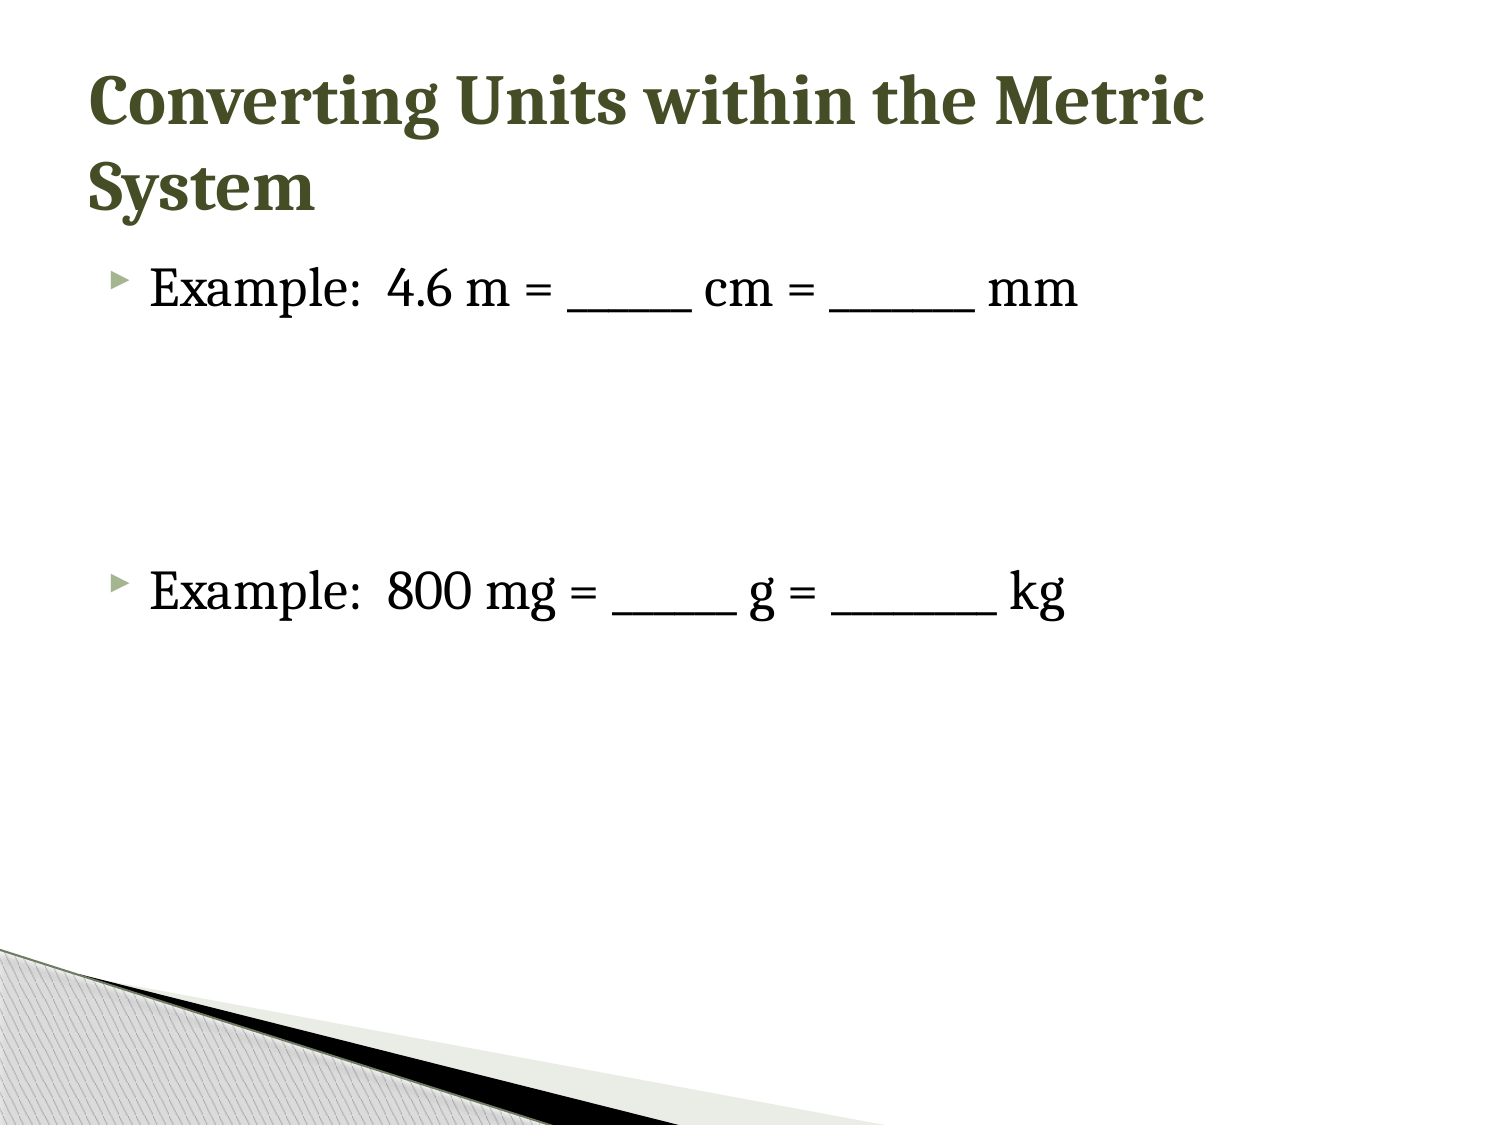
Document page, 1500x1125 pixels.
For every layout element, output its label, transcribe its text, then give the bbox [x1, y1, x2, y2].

list Example: 4.6 m = ______ cm = _______ mm Example: 800 mg = ______ g = ________ kg [75, 243, 1425, 986]
title Converting Units within the Metric System [75, 45, 1425, 233]
